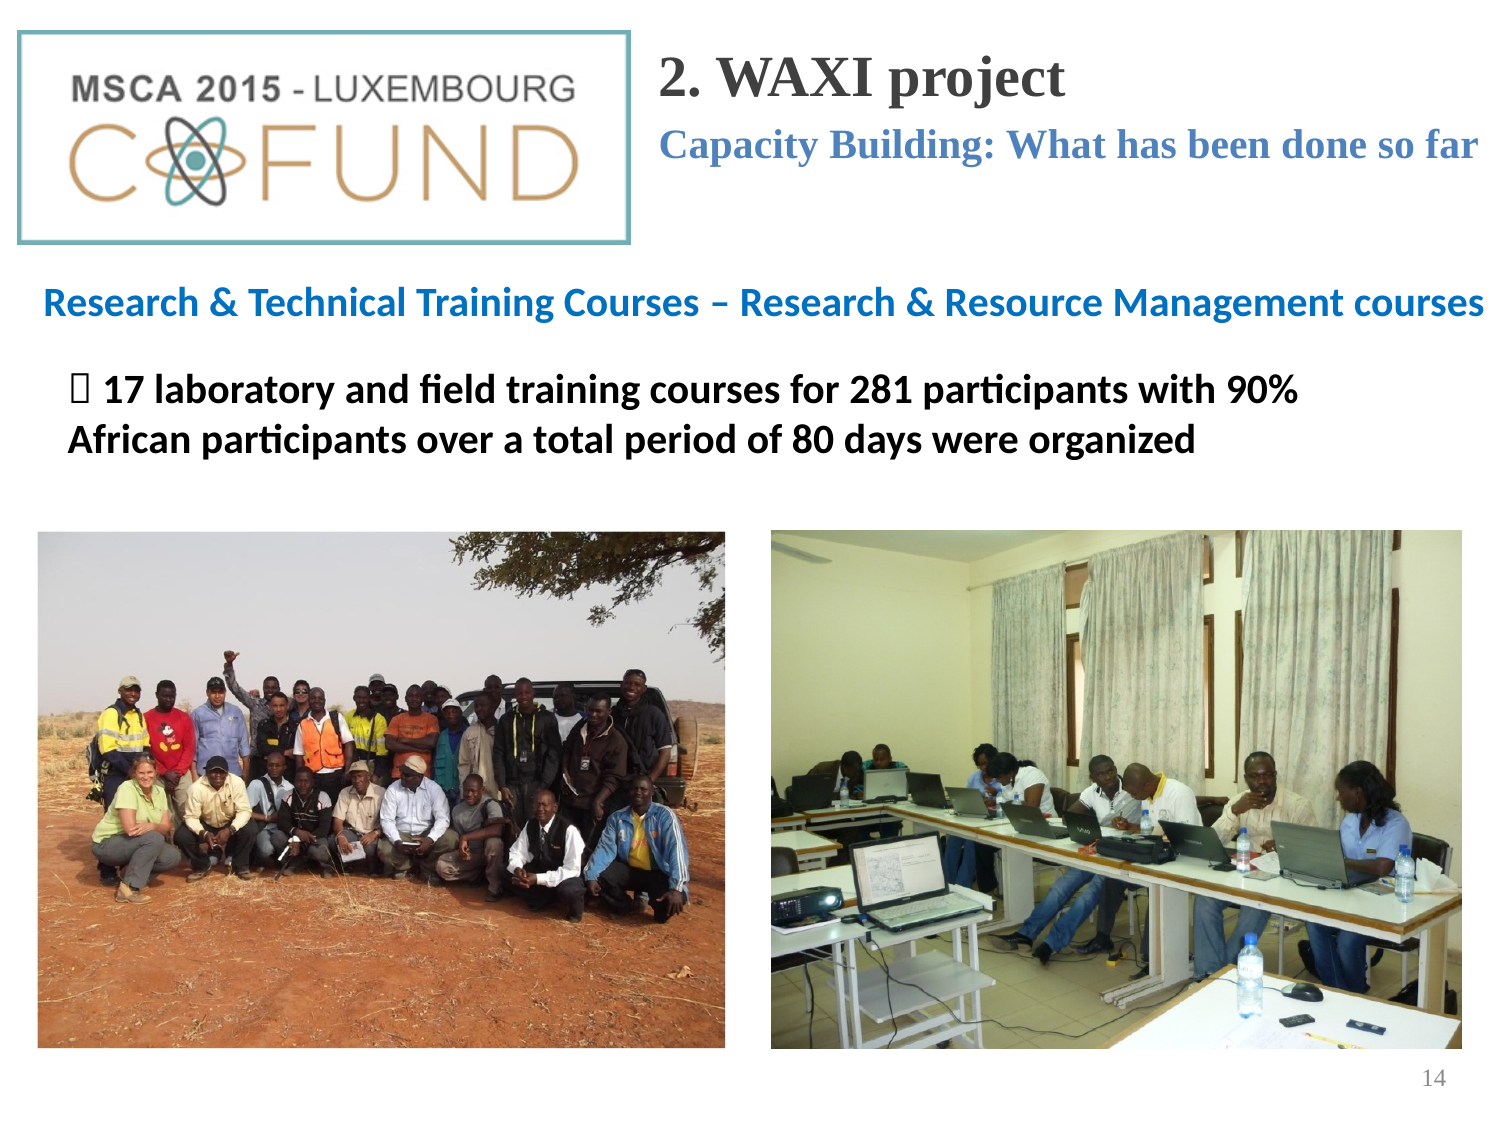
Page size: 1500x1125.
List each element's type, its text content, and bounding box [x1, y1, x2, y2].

subtitle [17, 278, 1462, 1000]
picture [771, 530, 1462, 1049]
footer 14 [986, 1056, 1462, 1107]
text_box 2. WAXI project Capacity Building: What has been done so far [643, 30, 1500, 245]
text_box Research & Technical Training Courses – Research & Resource Management courses [28, 266, 1500, 332]
picture [17, 30, 631, 246]
text_box  17 laboratory and field training courses for 281 participants with 90% African participants over a total period of 80 days were organized [53, 354, 1353, 470]
picture [36, 530, 726, 1049]
